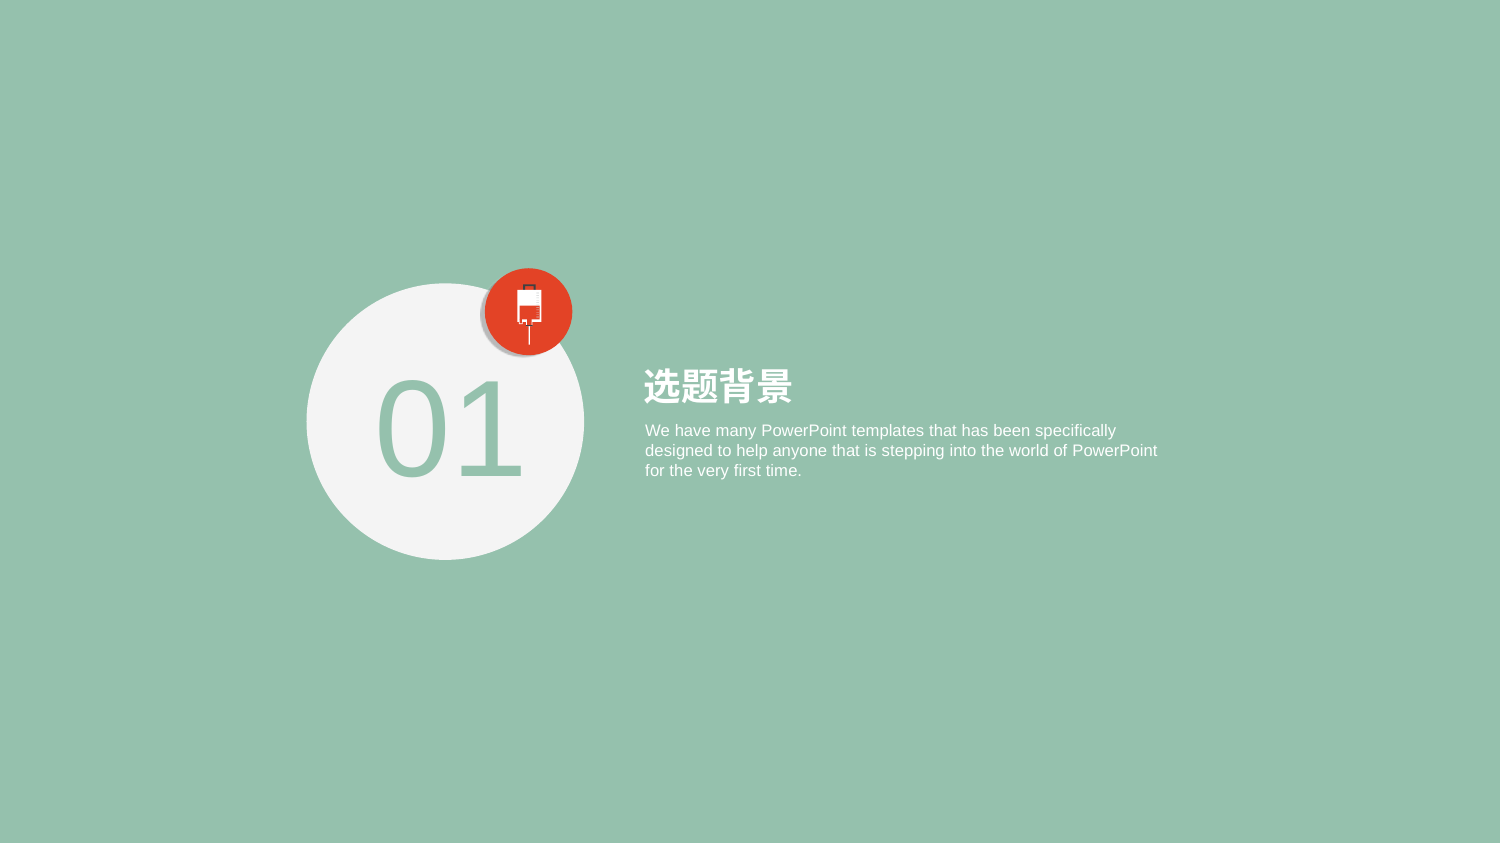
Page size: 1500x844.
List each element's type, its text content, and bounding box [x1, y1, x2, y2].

text_box We have many PowerPoint templates that has been specifically designed to help anyone that is stepping into the world of PowerPoint for the very first time. [630, 412, 1174, 487]
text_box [517, 284, 542, 345]
text_box [554, 343, 585, 508]
text_box [484, 268, 573, 348]
text_box 选题背景 [643, 362, 1135, 408]
text_box 01 [348, 331, 554, 512]
text_box [306, 283, 551, 560]
